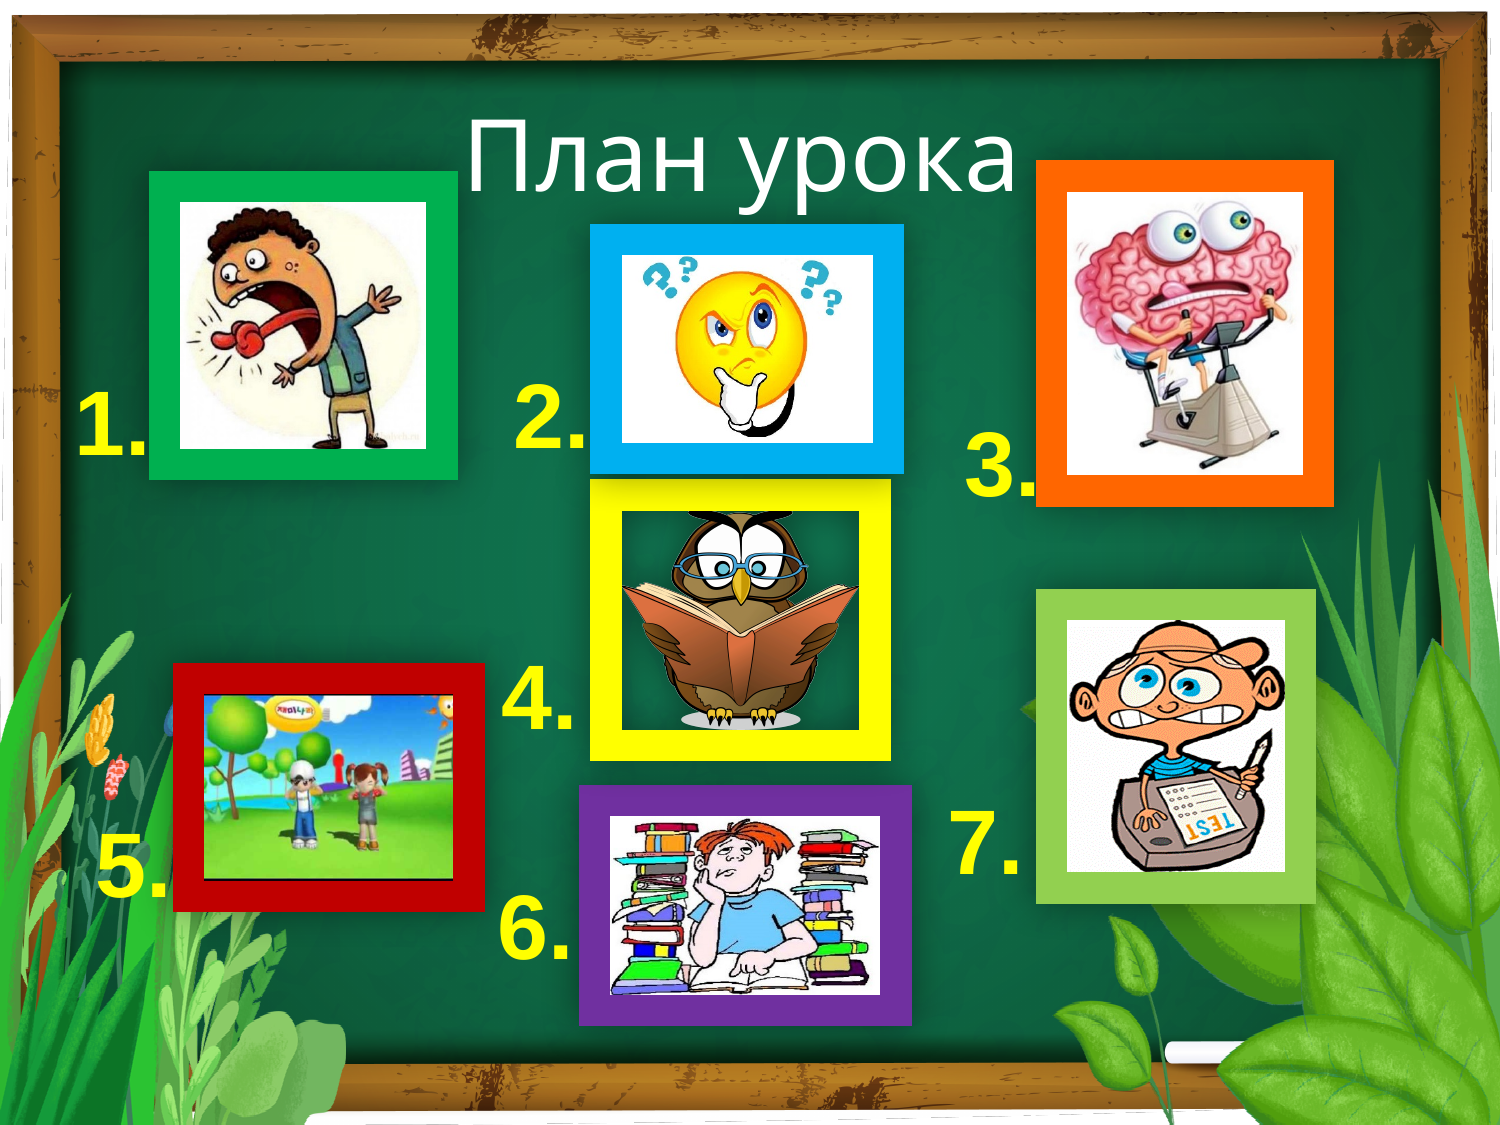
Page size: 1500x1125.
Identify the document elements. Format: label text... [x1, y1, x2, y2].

text_box План урока [447, 84, 1423, 220]
text_box 4. [486, 630, 594, 756]
text_box 7. [932, 775, 1039, 900]
text_box 1. [59, 355, 167, 481]
text_box 5. [80, 798, 188, 923]
text_box 6. [481, 860, 589, 986]
picture [0, 0, 1500, 1125]
text_box 3. [949, 397, 1056, 522]
text_box 2. [498, 349, 605, 474]
